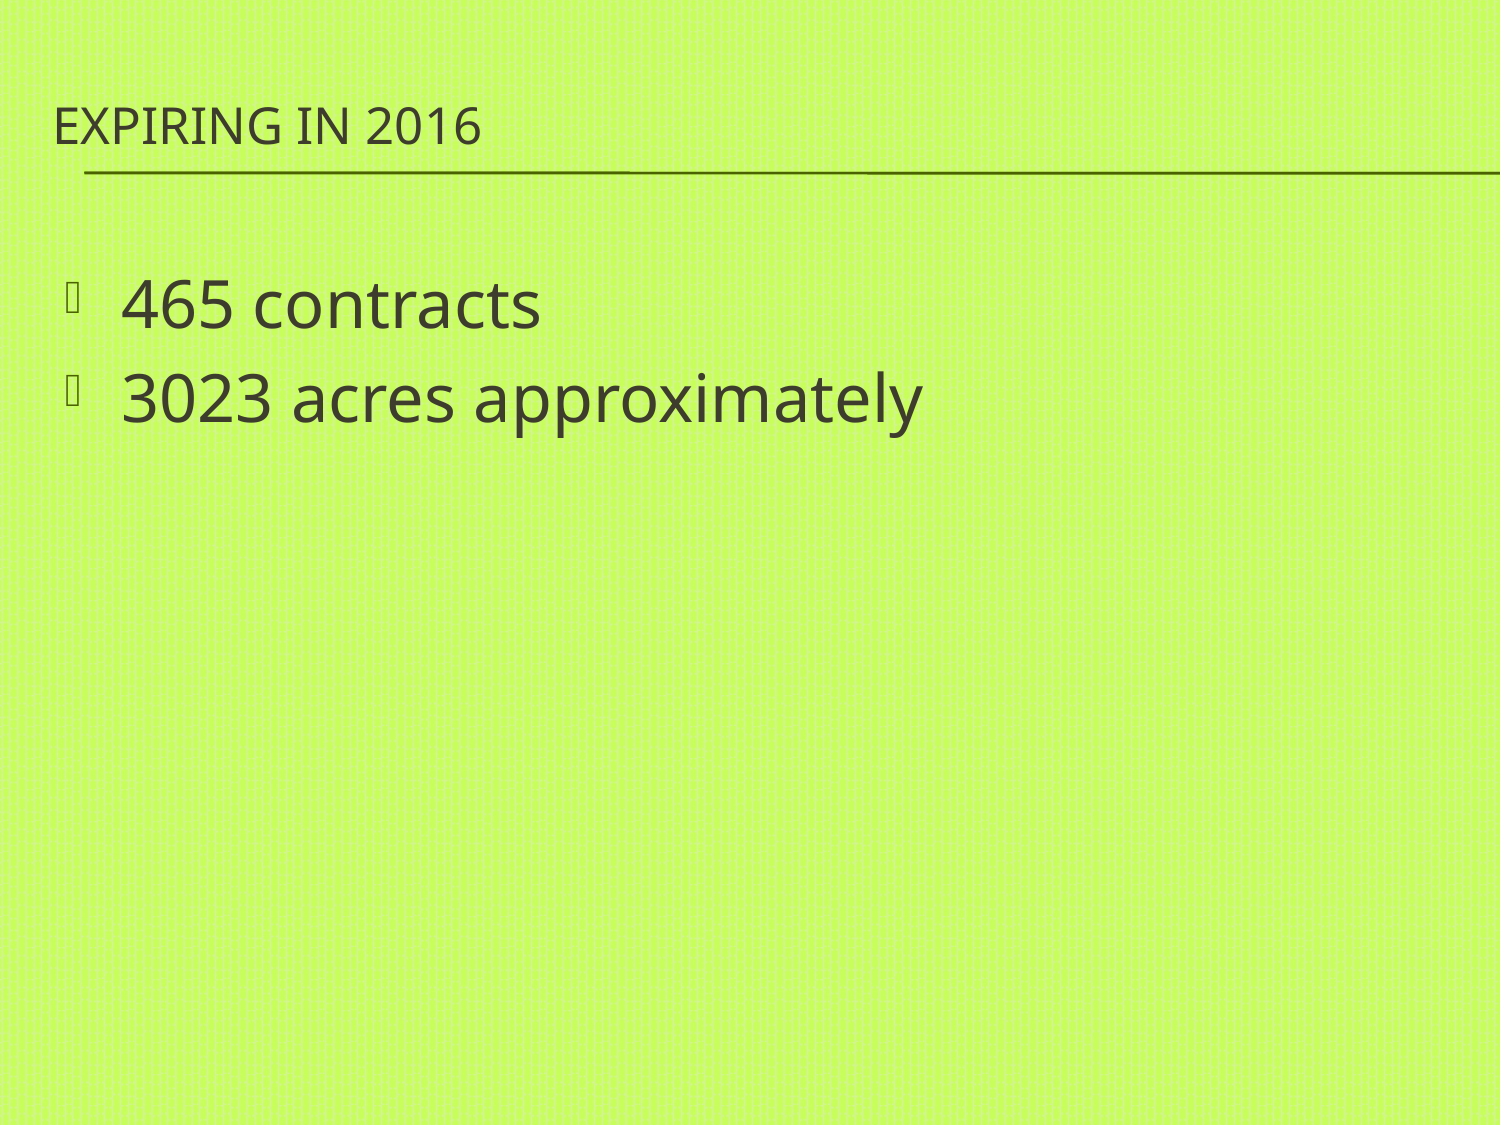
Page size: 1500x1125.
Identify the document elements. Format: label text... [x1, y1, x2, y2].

list 465 contracts 3023 acres approximately [50, 254, 1475, 998]
title Expiring in 2016 [37, 24, 1463, 163]
